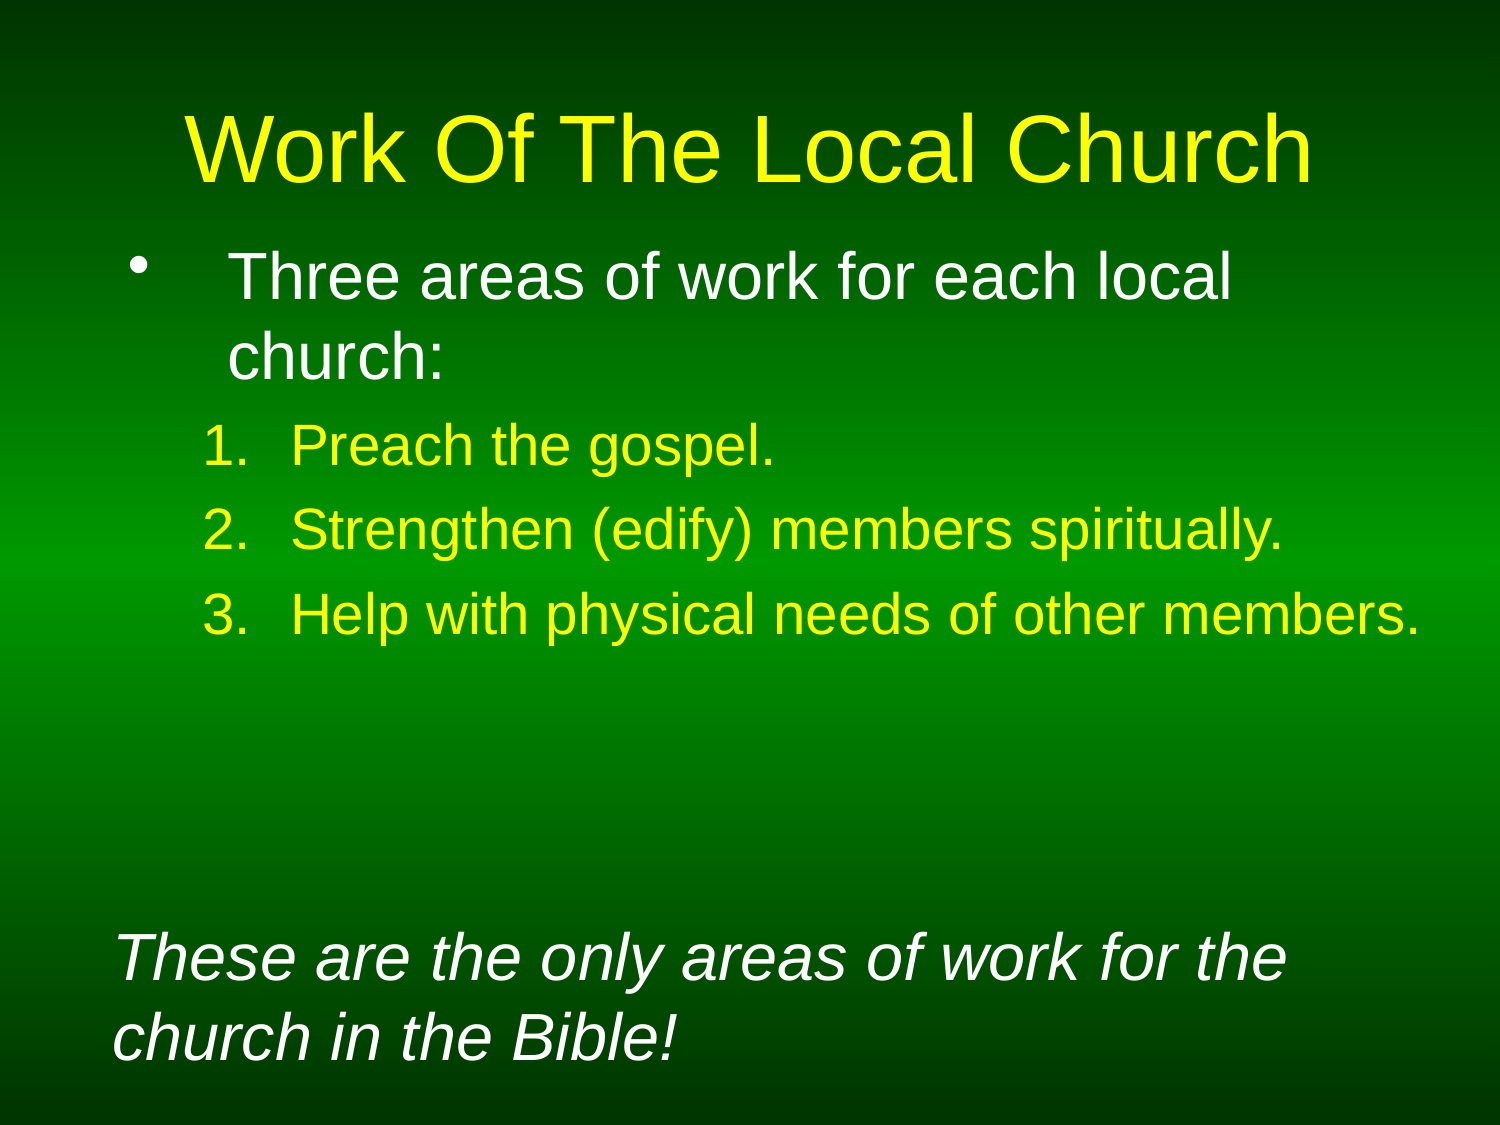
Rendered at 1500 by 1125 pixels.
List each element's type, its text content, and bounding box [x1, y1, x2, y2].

title Work Of The Local Church [37, 50, 1463, 238]
list Three areas of work for each local church: Preach the gospel. Strengthen (edify) members spiritually. Help with physical needs of other members. [112, 224, 1463, 763]
text_box These are the only areas of work for the church in the Bible! [97, 906, 1451, 1082]
